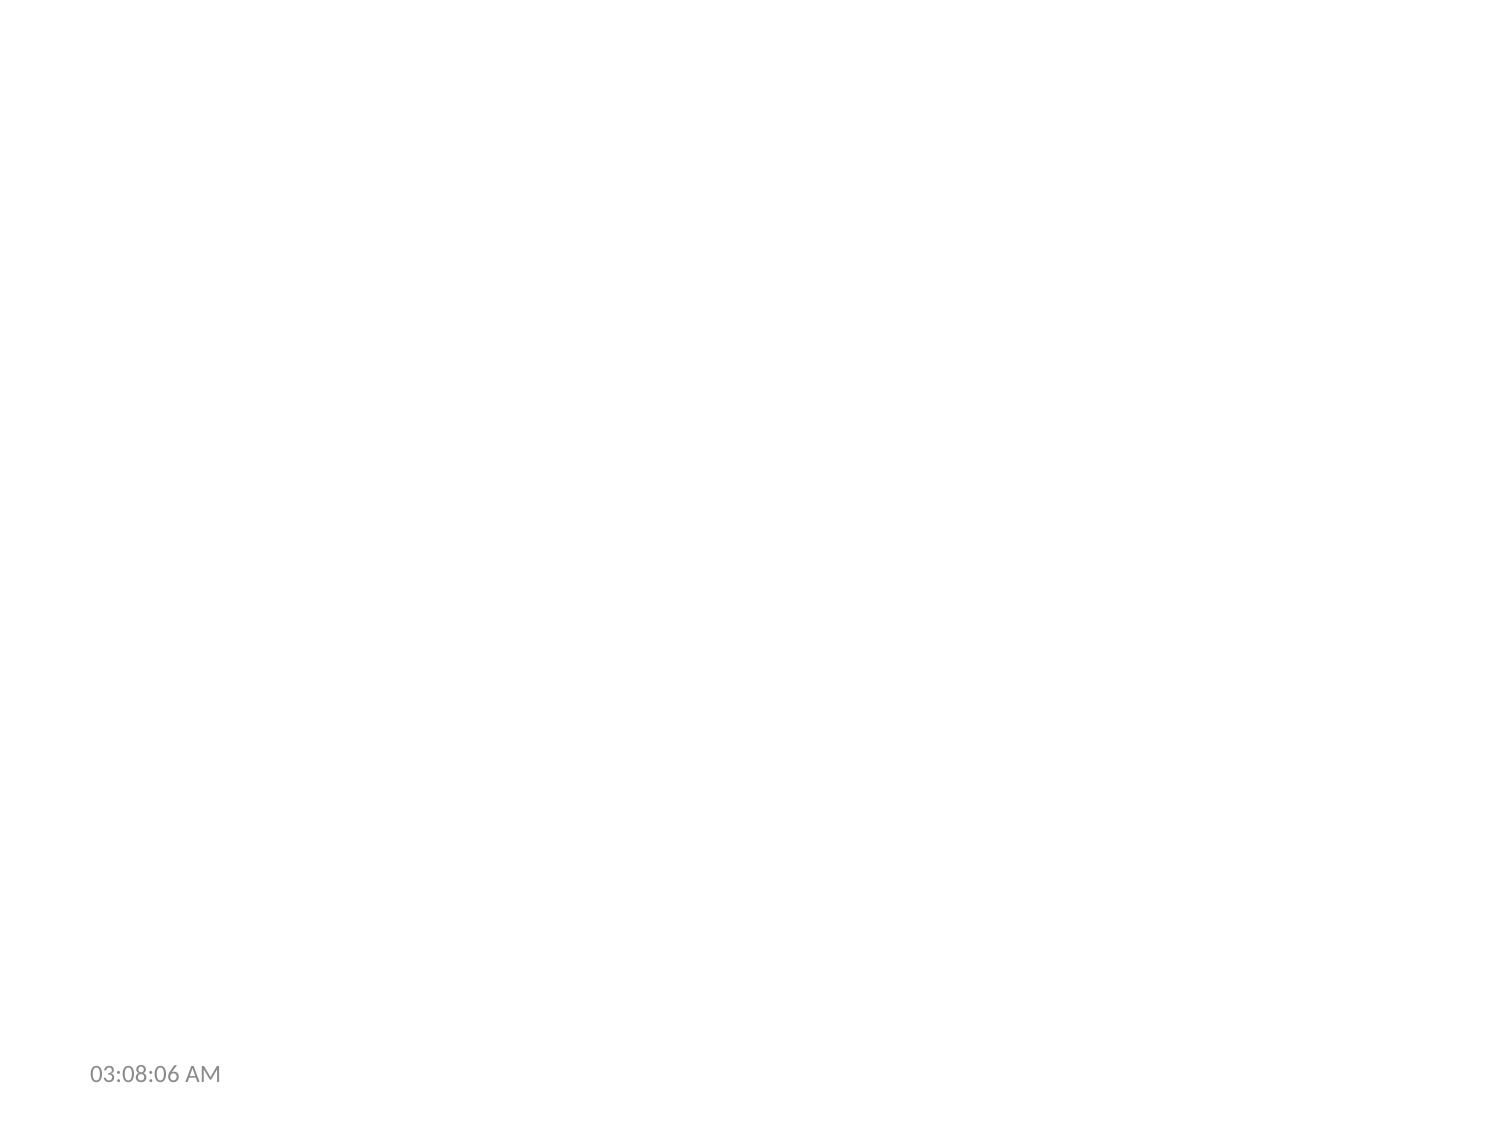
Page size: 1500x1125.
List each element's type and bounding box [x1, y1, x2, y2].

slide_number [75, 1042, 425, 1103]
